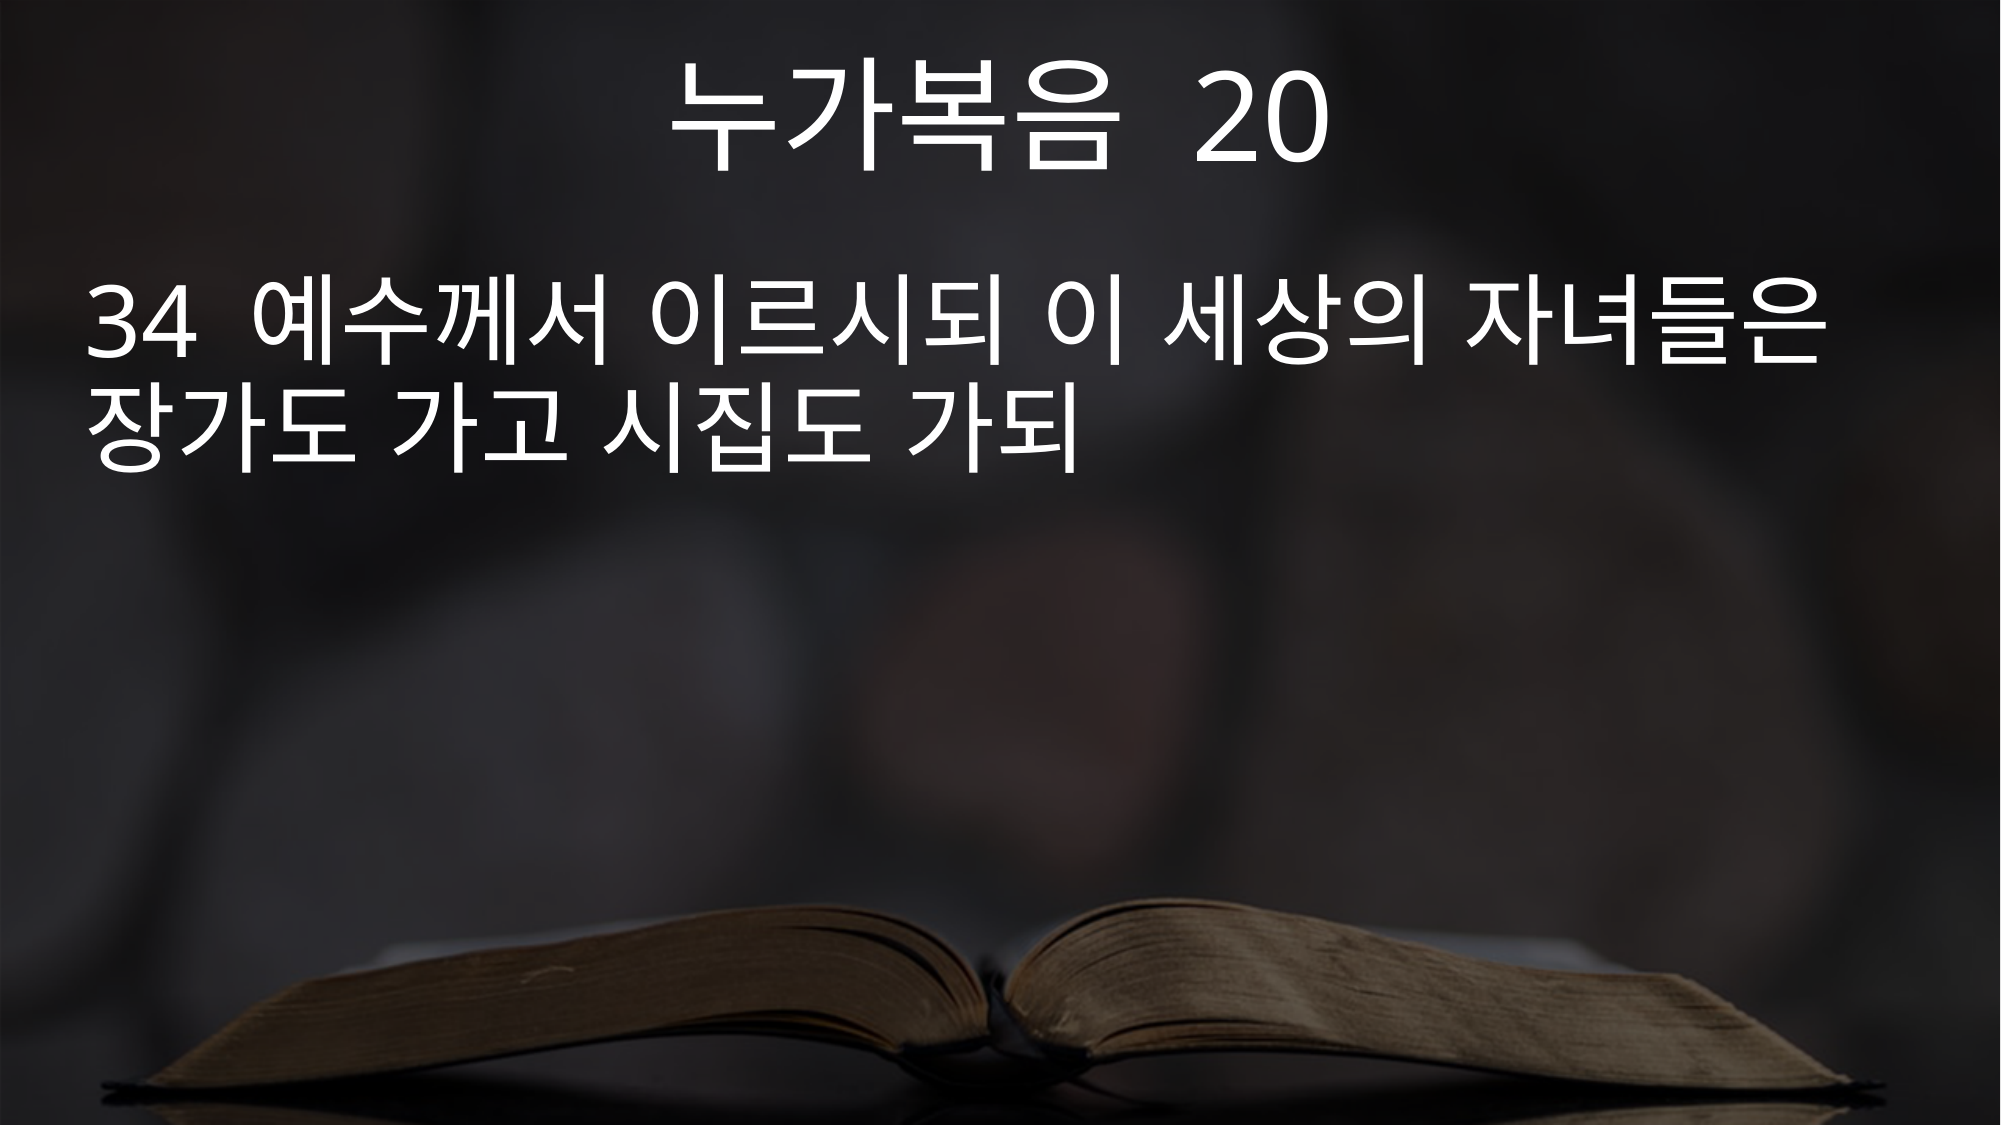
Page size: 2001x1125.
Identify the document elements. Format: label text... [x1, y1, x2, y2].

list 34 예수께서 이르시되 이 세상의 자녀들은 장가도 가고 시집도 가되 [69, 263, 1953, 423]
picture [0, 0, 2001, 1125]
footer 누가복음 20 [0, 32, 2000, 192]
